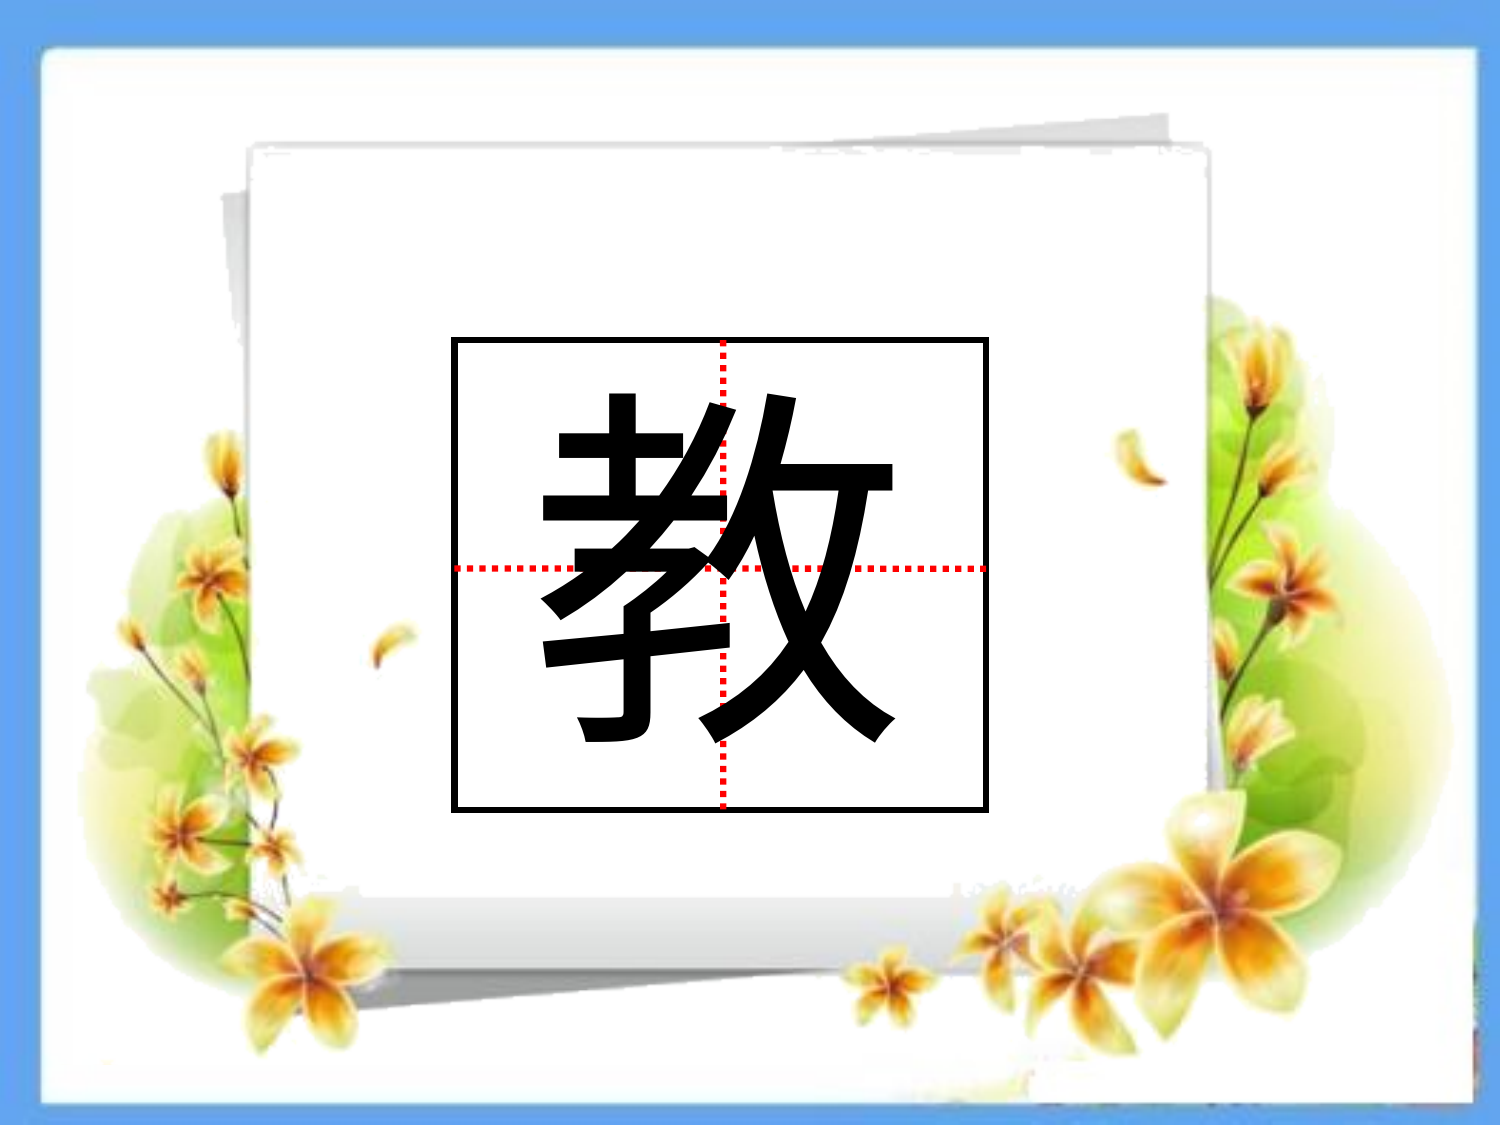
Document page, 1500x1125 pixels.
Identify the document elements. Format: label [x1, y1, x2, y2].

picture [0, 0, 1500, 1125]
text_box [454, 339, 987, 810]
